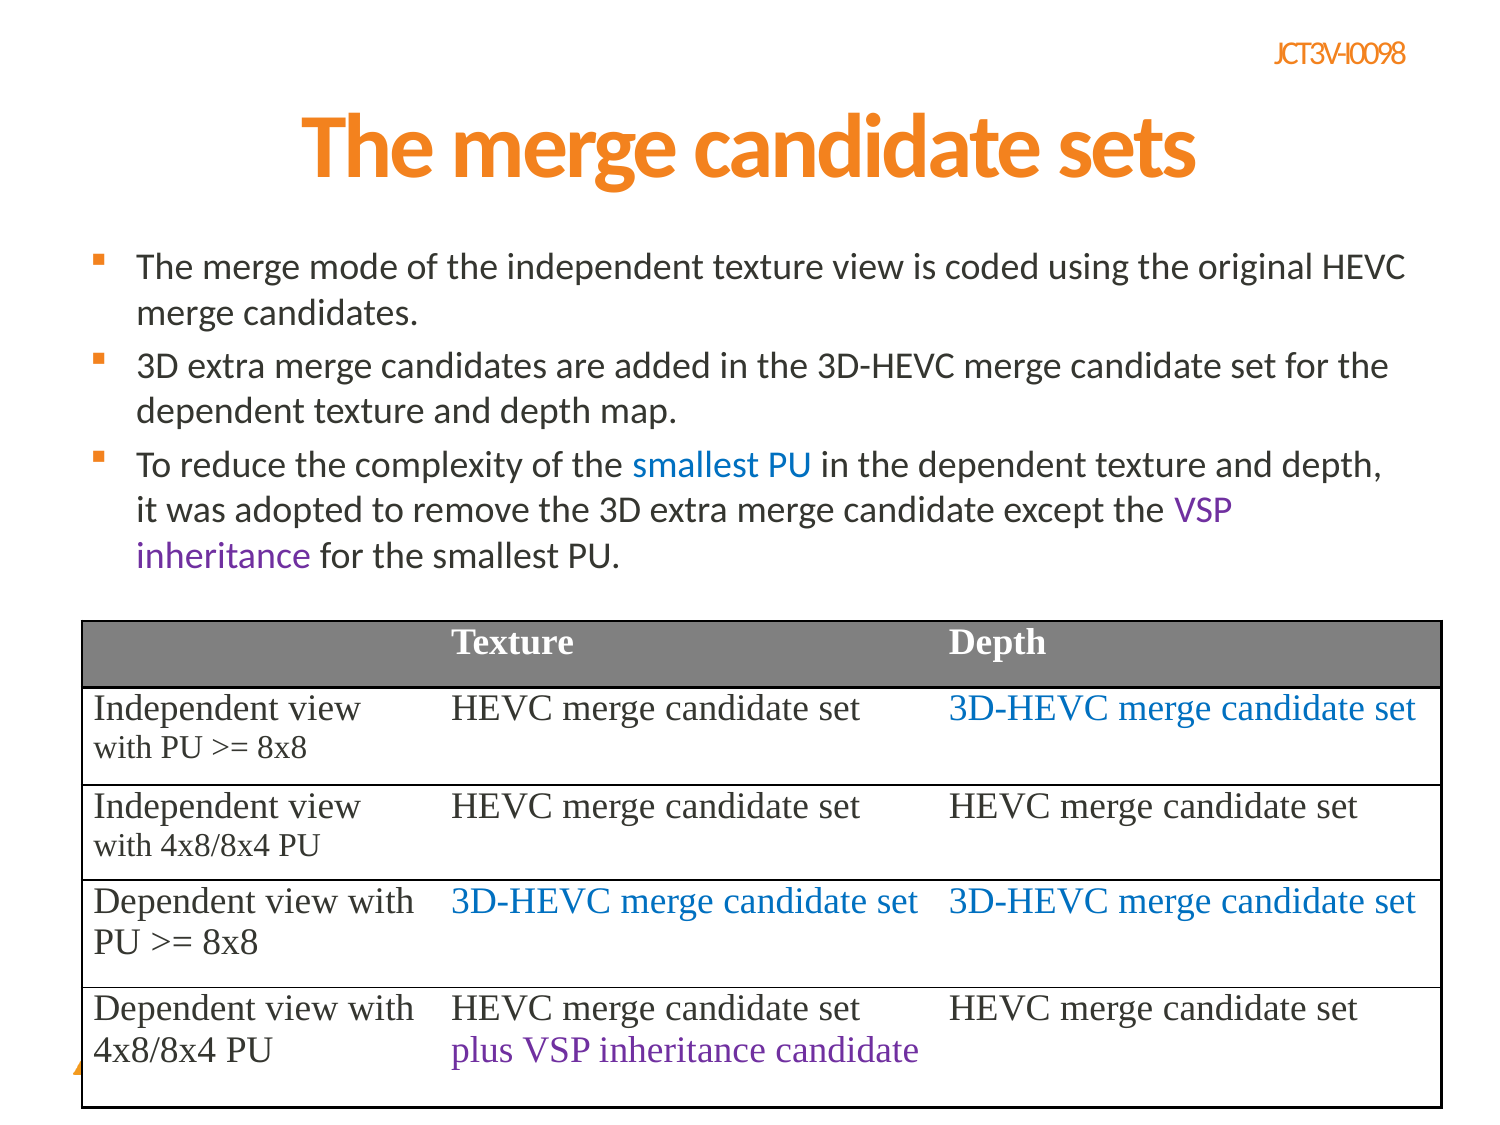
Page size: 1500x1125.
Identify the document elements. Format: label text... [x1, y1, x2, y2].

table_cell HEVC merge candidate set [440, 786, 937, 879]
table_cell Dependent view with 4x8/8x4 PU [83, 988, 440, 1106]
title The merge candidate sets [75, 99, 1425, 234]
table_cell 3D-HEVC merge candidate set [937, 881, 1440, 987]
table_cell Independent view with 4x8/8x4 PU [83, 786, 440, 879]
table_cell HEVC merge candidate set [937, 786, 1440, 879]
table_header Depth [937, 622, 1440, 686]
table_header [83, 622, 440, 686]
table_cell Independent view with PU >= 8x8 [83, 689, 440, 784]
table_header Texture [440, 622, 937, 686]
table_cell HEVC merge candidate set [937, 988, 1440, 1106]
table_cell HEVC merge candidate set plus VSP inheritance candidate [440, 988, 937, 1106]
table_cell 3D-HEVC merge candidate set [440, 881, 937, 987]
table_cell HEVC merge candidate set [440, 689, 937, 784]
picture [73, 1043, 81, 1075]
list The merge mode of the independent texture view is coded using the original HEVC merge candidates. 3D extra merge candidates are added in the 3D-HEVC merge candidate set for the dependent texture and depth map. To reduce the complexity of the smallest PU in the dependent texture and depth, it was adopted to remove the 3D extra merge candidate except the VSP inheritance for the smallest PU. [75, 234, 1425, 586]
table_cell Dependent view with PU >= 8x8 [83, 881, 440, 987]
table_cell 3D-HEVC merge candidate set [937, 689, 1440, 784]
